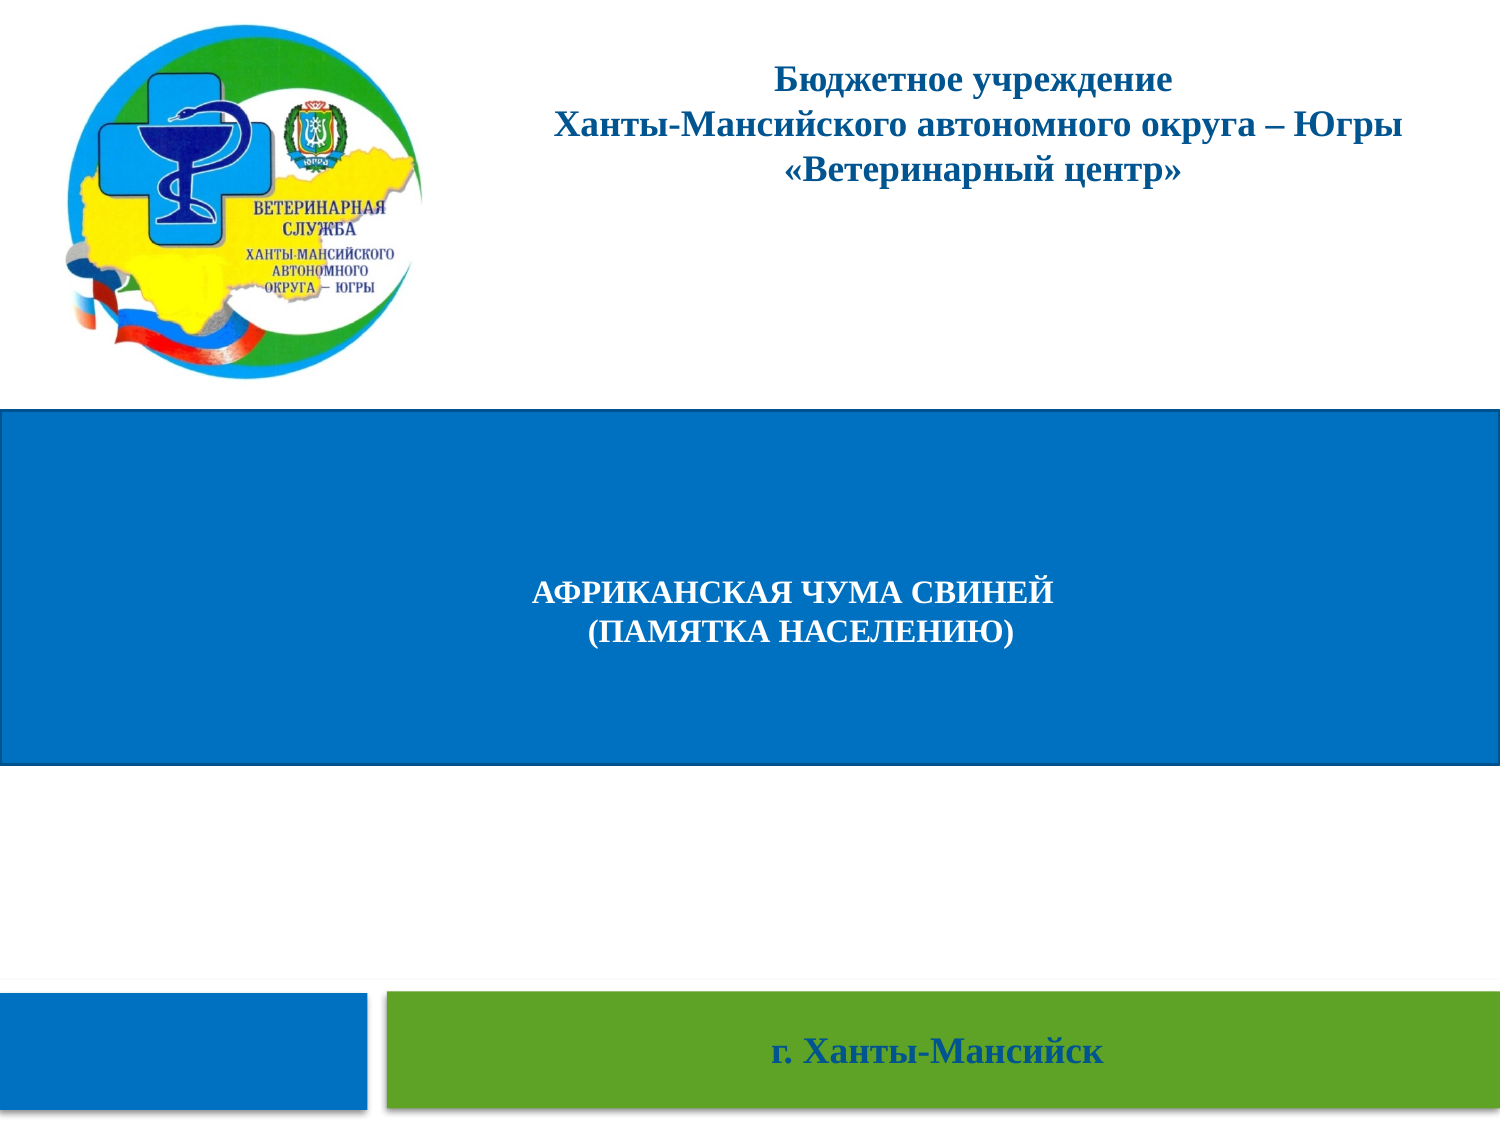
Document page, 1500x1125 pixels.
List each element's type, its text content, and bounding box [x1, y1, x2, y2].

text_box Бюджетное учреждение Ханты-Мансийского автономного округа – Югры «Ветеринарный центр» [492, 46, 1465, 197]
picture [59, 14, 432, 389]
subtitle г. Ханты-Мансийск [387, 992, 1488, 1105]
text_box [0, 409, 1500, 766]
title АФРИКАНСКАЯ ЧУМА СВИНЕЙ (памятка населению) [152, 562, 1442, 657]
